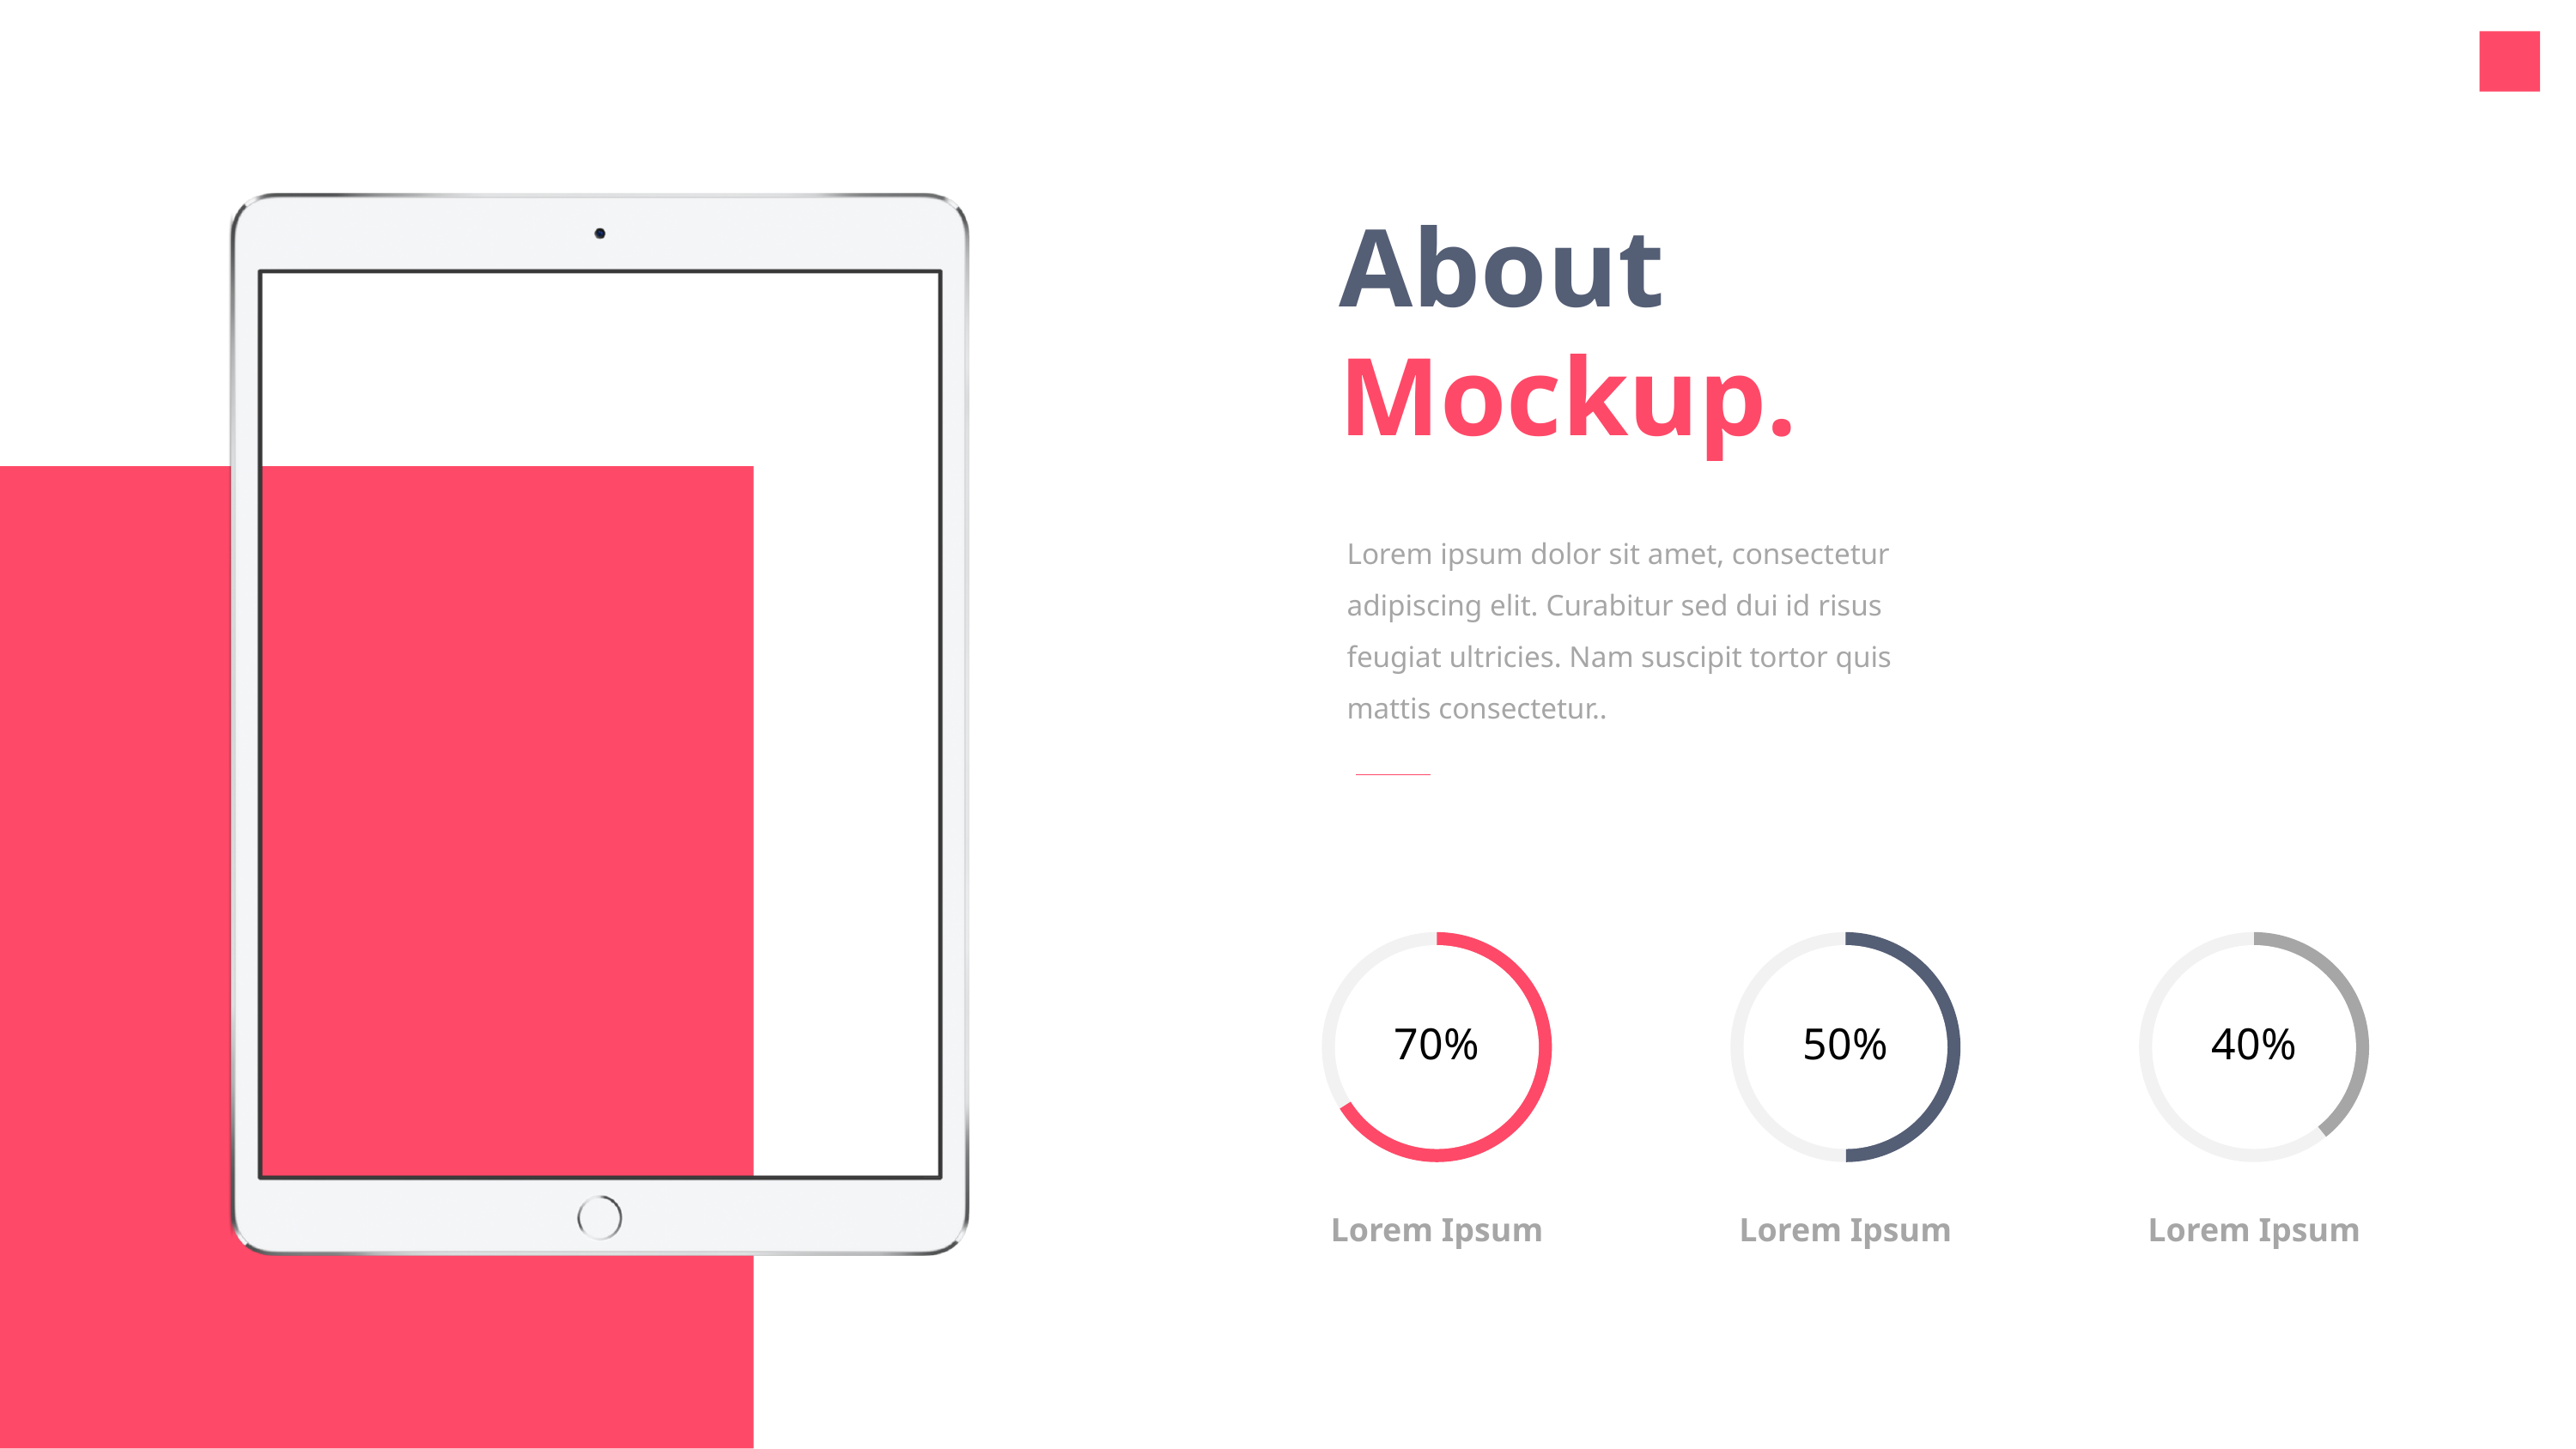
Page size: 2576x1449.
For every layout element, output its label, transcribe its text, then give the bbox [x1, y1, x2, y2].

picture [67, 194, 1130, 1255]
text_box Lorem Ipsum [2135, 1203, 2373, 1255]
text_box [1321, 931, 1552, 1162]
text_box Lorem Ipsum [1317, 1203, 1557, 1255]
text_box [2479, 30, 2541, 93]
text_box Lorem Ipsum [1726, 1203, 1965, 1255]
text_box Lorem ipsum dolor sit amet, consectetur adipiscing elit. Curabitur sed dui id risus feugiat ultricies. Nam suscipit tortor quis mattis consectetur.. [1334, 512, 1905, 731]
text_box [2139, 931, 2370, 1162]
text_box [0, 465, 755, 1449]
text_box About Mockup. [1326, 192, 1811, 464]
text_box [1730, 931, 1961, 1162]
